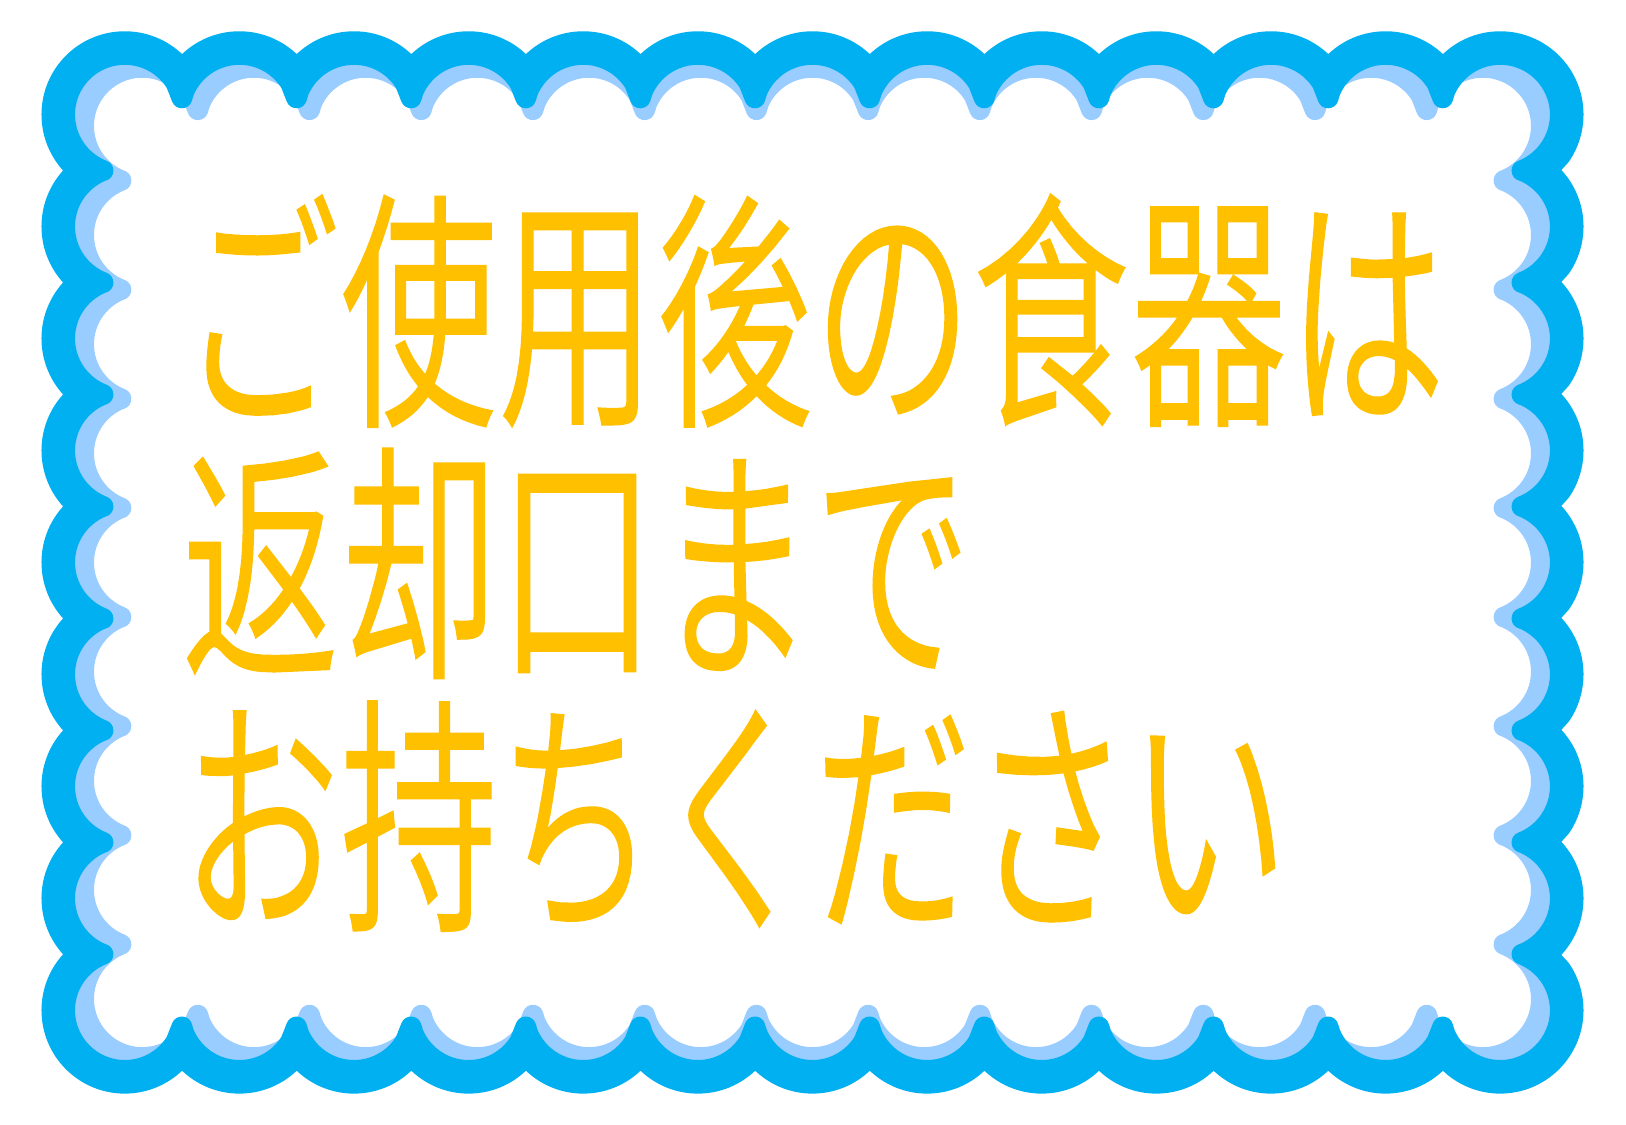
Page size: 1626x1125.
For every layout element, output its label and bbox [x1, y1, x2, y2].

text_box [187, 57, 284, 112]
text_box [638, 57, 987, 112]
text_box [69, 57, 167, 1068]
text_box [987, 1013, 1098, 1068]
text_box [1458, 57, 1556, 1068]
text_box [414, 1013, 519, 1068]
text_box [300, 57, 402, 112]
text_box [987, 57, 1098, 112]
text_box [1105, 57, 1211, 112]
text_box [187, 1013, 284, 1068]
text_box [49, 39, 1576, 1086]
text_box [300, 1013, 401, 1068]
text_box [414, 57, 519, 112]
text_box [1341, 57, 1438, 112]
text_box [526, 57, 636, 112]
text_box [1223, 57, 1324, 112]
text_box [1105, 1013, 1211, 1068]
text_box [638, 1013, 987, 1068]
text_box [1341, 1013, 1438, 1068]
text_box [527, 1013, 636, 1068]
text_box [1224, 1013, 1324, 1068]
